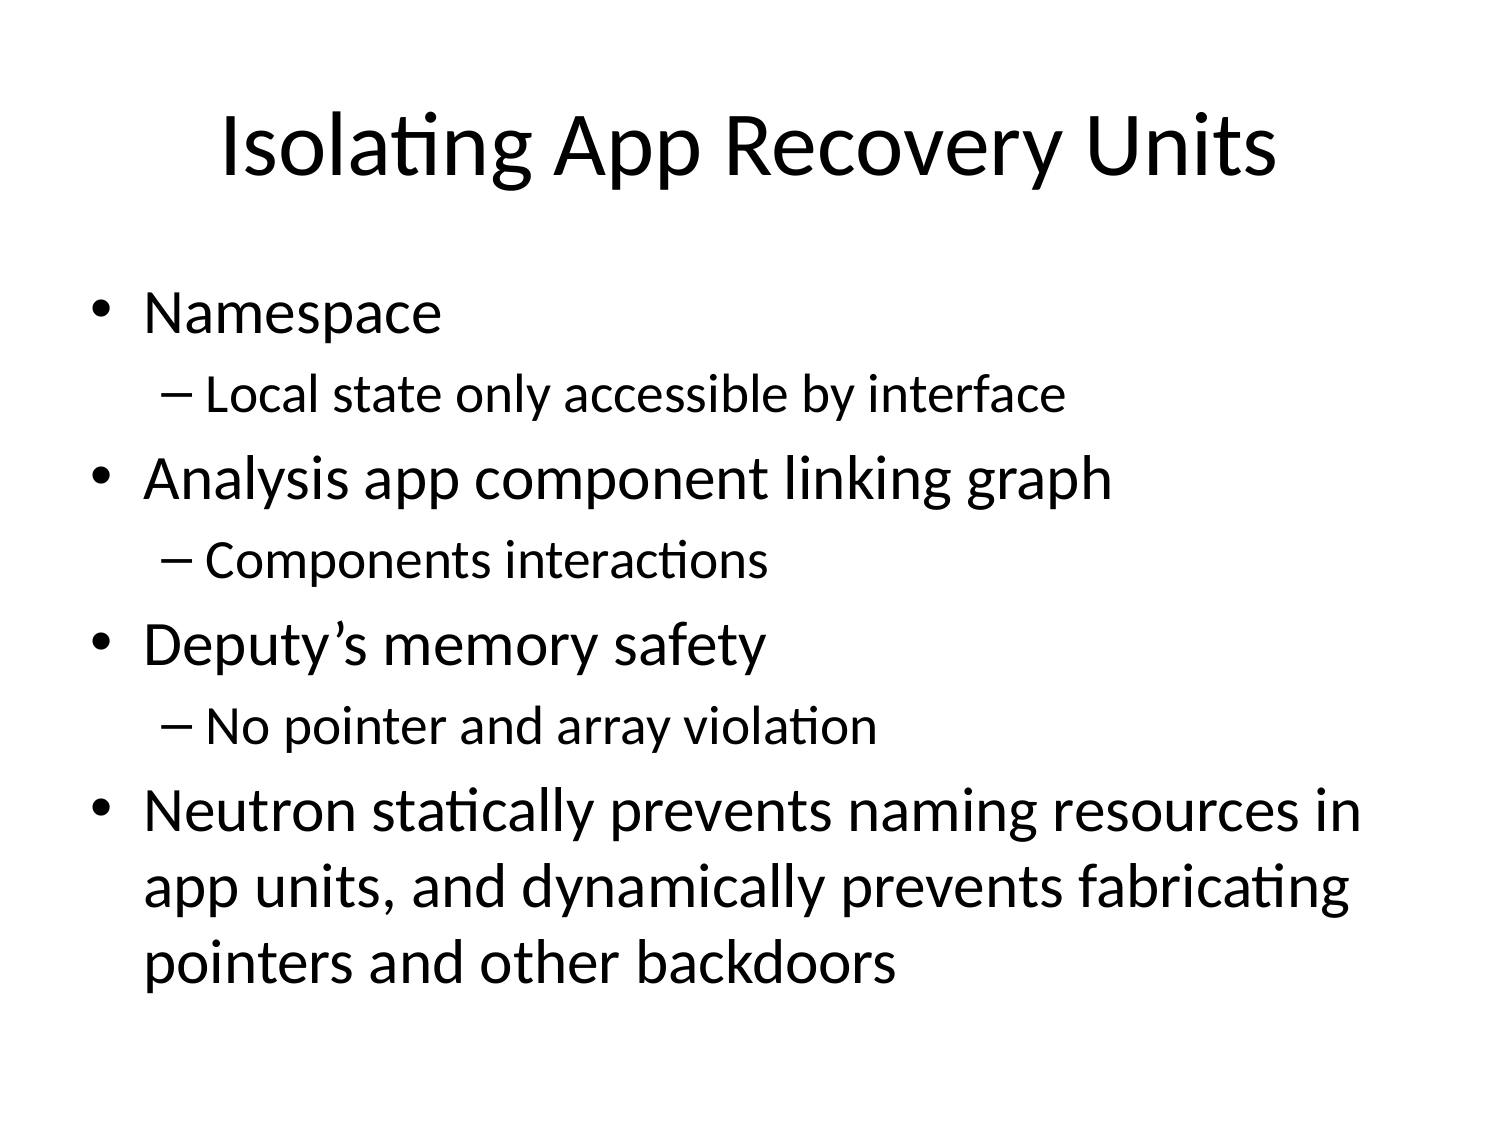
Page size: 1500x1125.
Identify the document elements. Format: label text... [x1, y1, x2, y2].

title Isolating App Recovery Units [75, 45, 1425, 233]
list Namespace Local state only accessible by interface Analysis app component linking graph Components interactions Deputy’s memory safety No pointer and array violation Neutron statically prevents naming resources in app units, and dynamically prevents fabricating pointers and other backdoors [75, 262, 1425, 1005]
